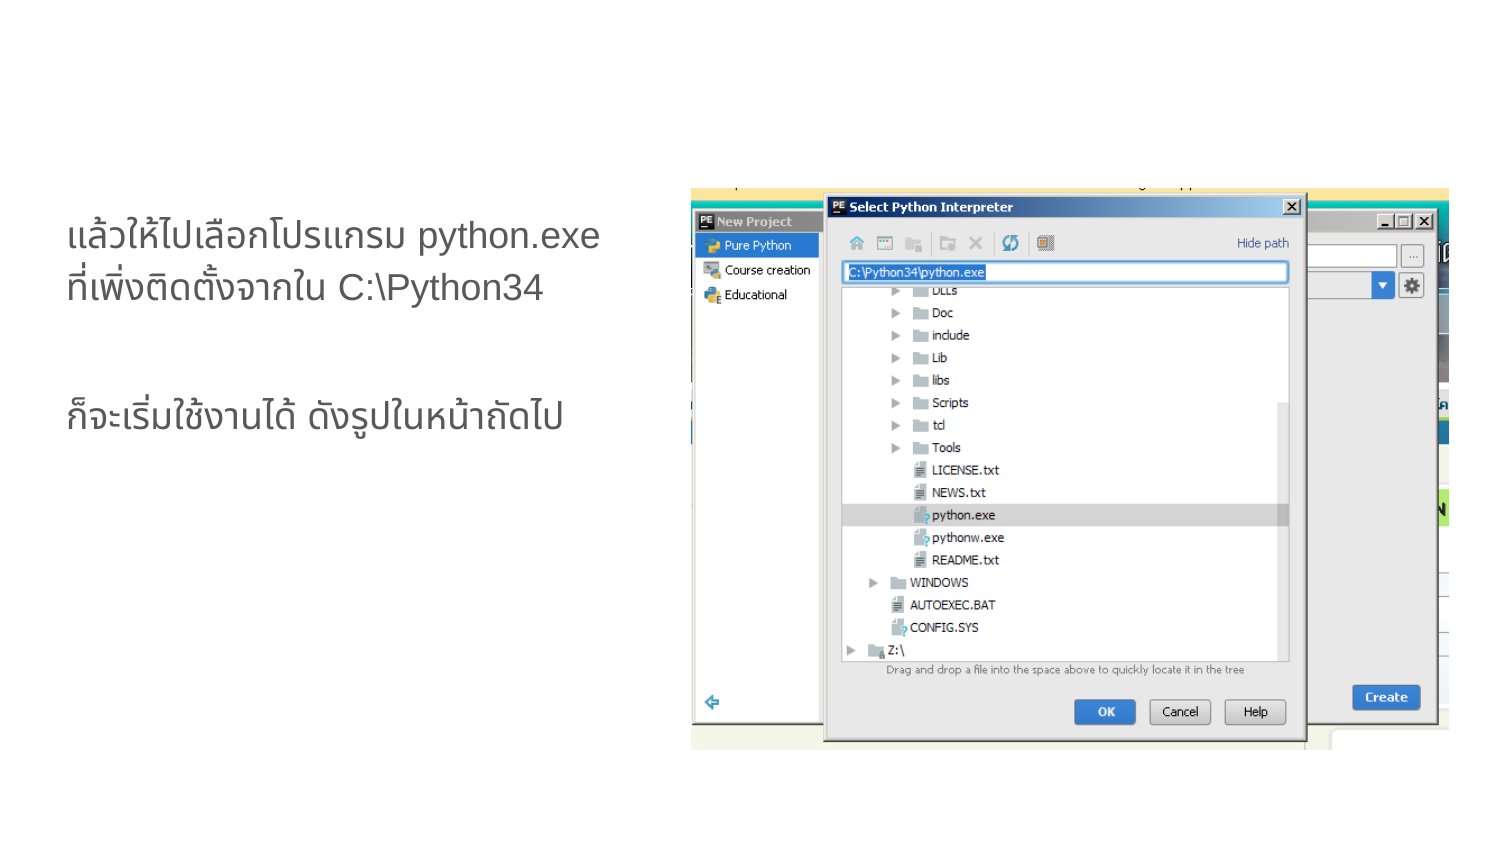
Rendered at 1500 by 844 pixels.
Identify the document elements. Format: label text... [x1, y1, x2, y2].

list แล้วให้ไปเลือกโปรแกรม python.exe ที่เพิ่งติดตั้งจากใน C:\Python34 ก็จะเริ่มใช้งานได้ ดังรูปในหน้าถัดไป [51, 189, 688, 750]
picture [690, 188, 1450, 750]
